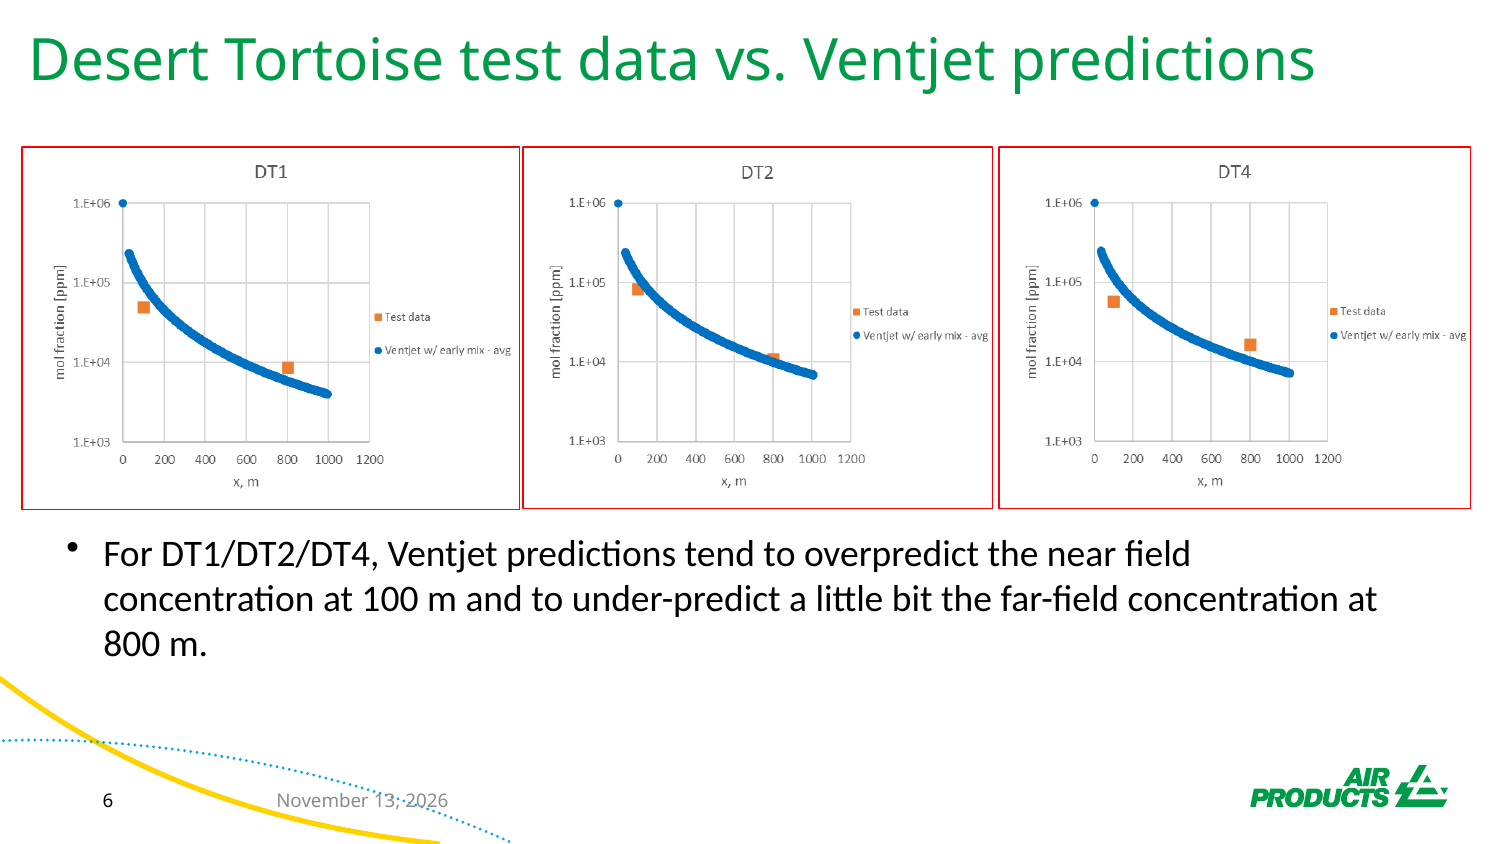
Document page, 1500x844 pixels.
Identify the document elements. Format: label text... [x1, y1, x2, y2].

title Desert Tortoise test data vs. Ventjet predictions [20, 29, 1500, 101]
picture [522, 145, 993, 509]
picture [997, 145, 1472, 509]
text_box For DT1/DT2/DT4, Ventjet predictions tend to overpredict the near field concentration at 100 m and to under-predict a little bit the far-field concentration at 800 m. [58, 521, 1424, 640]
picture [20, 146, 520, 510]
slide_number 6 [87, 771, 261, 832]
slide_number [261, 771, 510, 832]
